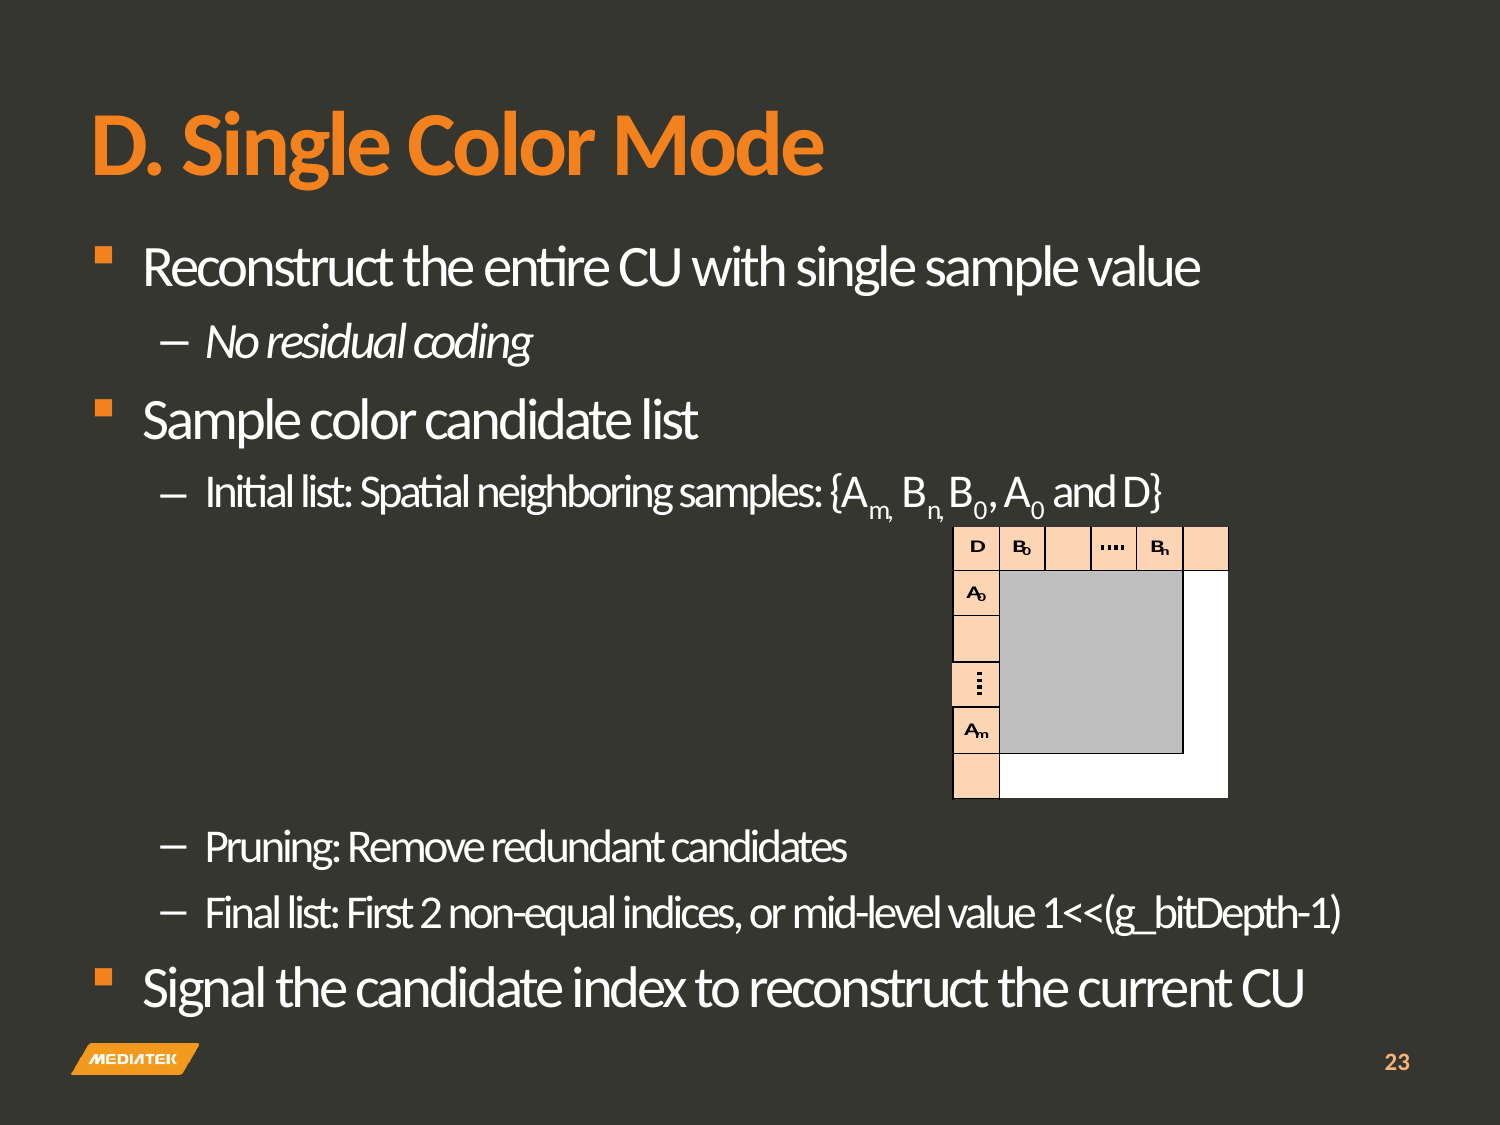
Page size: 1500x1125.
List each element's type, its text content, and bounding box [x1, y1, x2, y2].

title D. Single Color Mode [75, 45, 1425, 219]
picture [71, 1043, 199, 1075]
slide_number 23 [1251, 1029, 1425, 1090]
list Reconstruct the entire CU with single sample value No residual coding Sample color candidate list Initial list: Spatial neighboring samples: {Am, Bn, B0, A0 and D} Pruning: Remove redundant candidates Final list: First 2 non-equal indices, or mid-level value 1<<(g_bitDepth-1) Signal the candidate index to reconstruct the current CU [75, 219, 1471, 1035]
picture [950, 526, 1242, 811]
